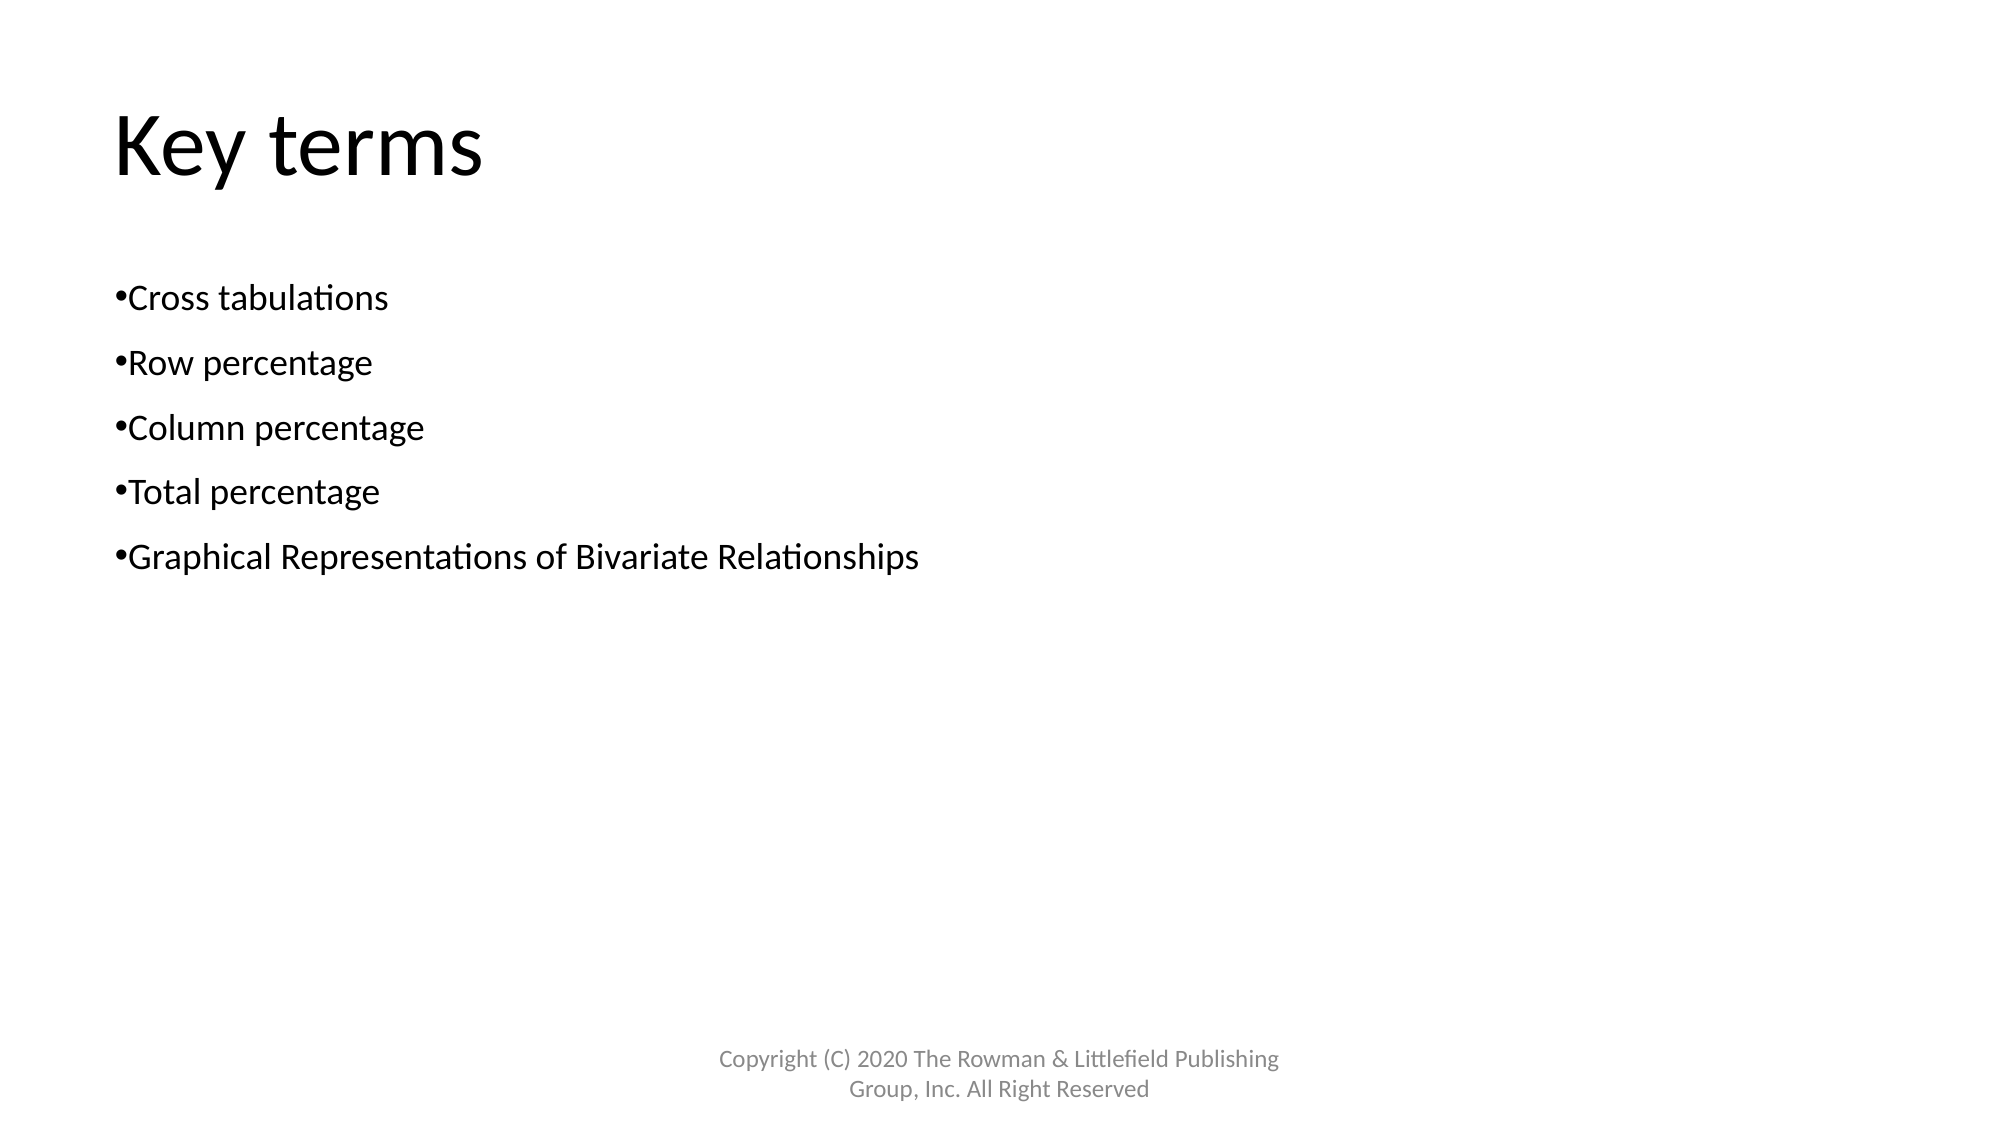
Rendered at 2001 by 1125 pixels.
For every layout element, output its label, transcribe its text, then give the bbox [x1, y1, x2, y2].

footer Copyright (C) 2020 The Rowman & Littlefield Publishing Group, Inc. All Right Reserved [683, 1042, 1317, 1103]
title Key terms [99, 45, 1900, 233]
list Cross tabulations Row percentage Column percentage Total percentage Graphical Representations of Bivariate Relationships [99, 262, 1900, 1005]
